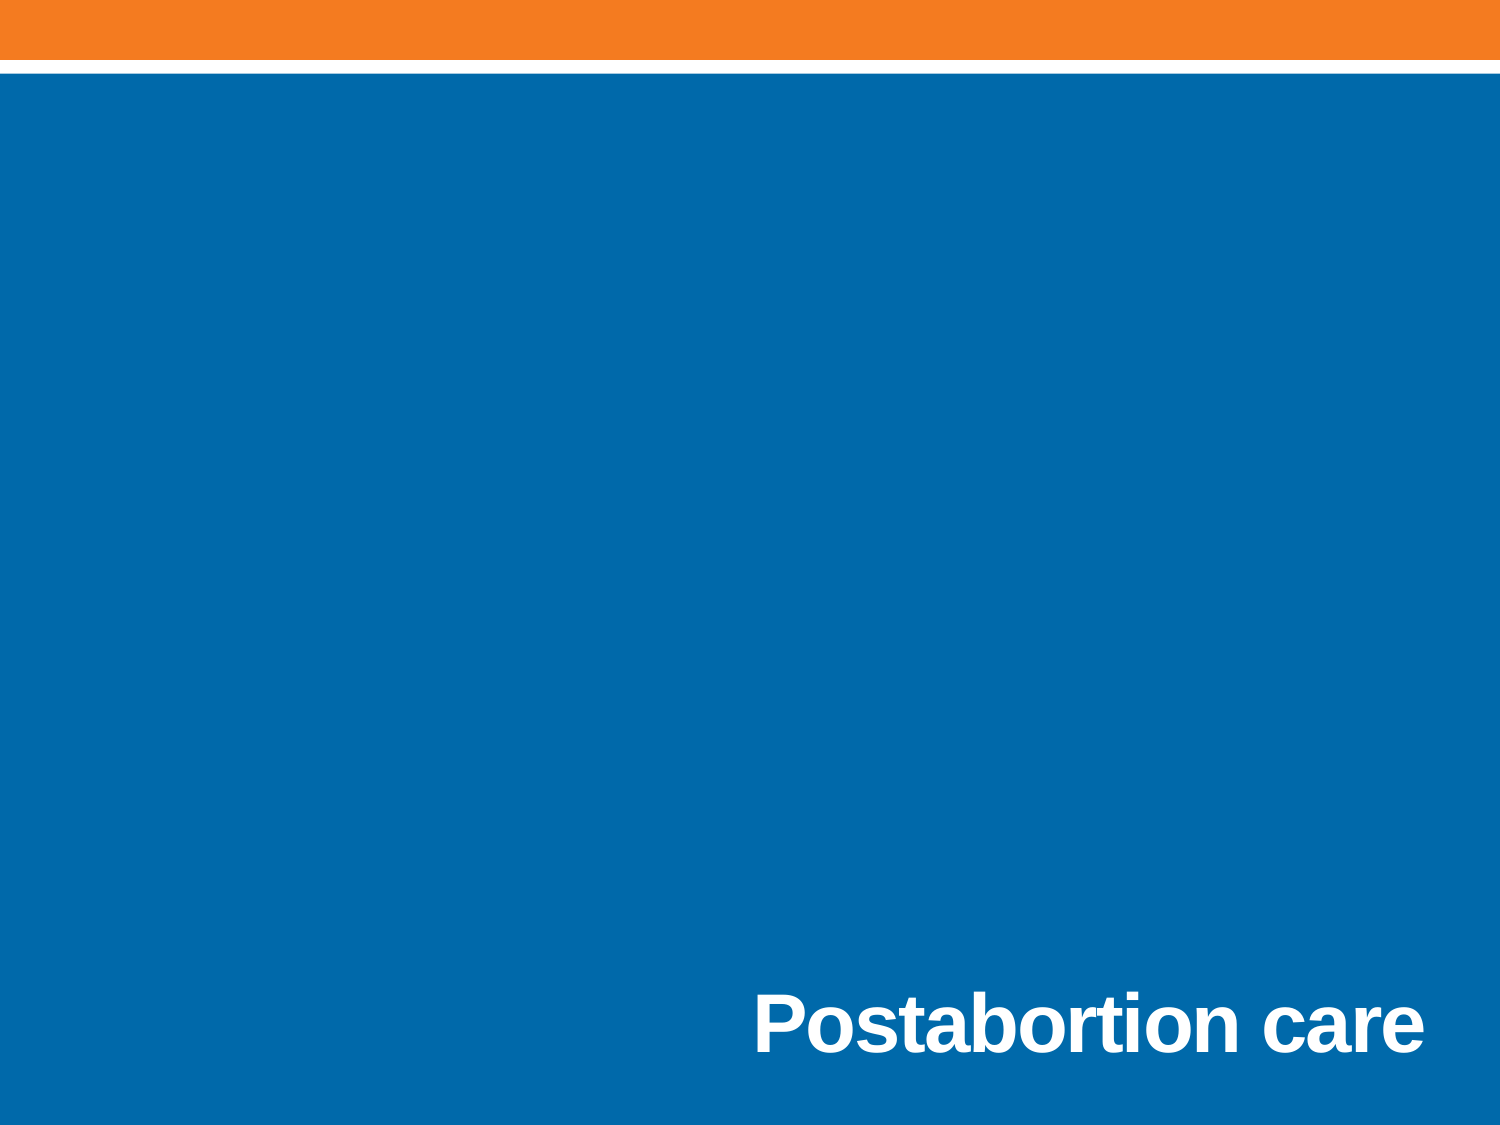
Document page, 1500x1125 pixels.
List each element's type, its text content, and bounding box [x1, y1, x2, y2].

title Postabortion care [737, 912, 1500, 1125]
